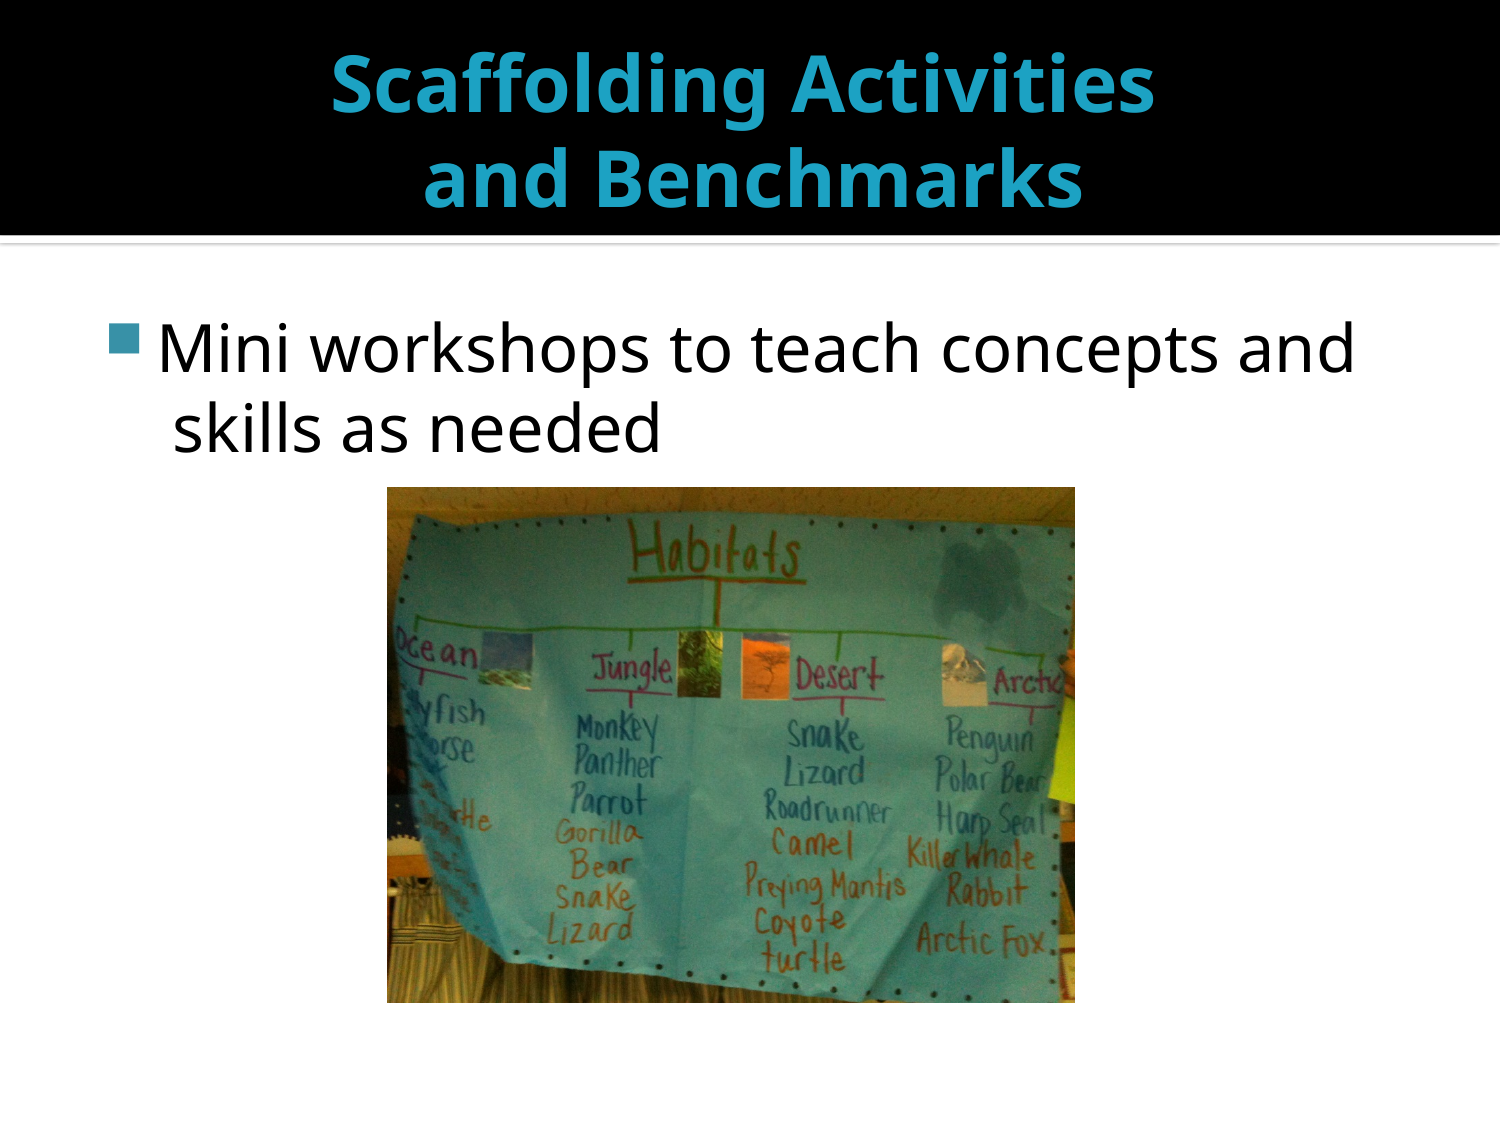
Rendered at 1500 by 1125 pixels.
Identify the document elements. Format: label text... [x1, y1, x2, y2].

list Mini workshops to teach concepts and skills as needed [75, 291, 1425, 1050]
title Scaffolding Activities and Benchmarks [75, 25, 1425, 231]
picture [387, 487, 1075, 1004]
